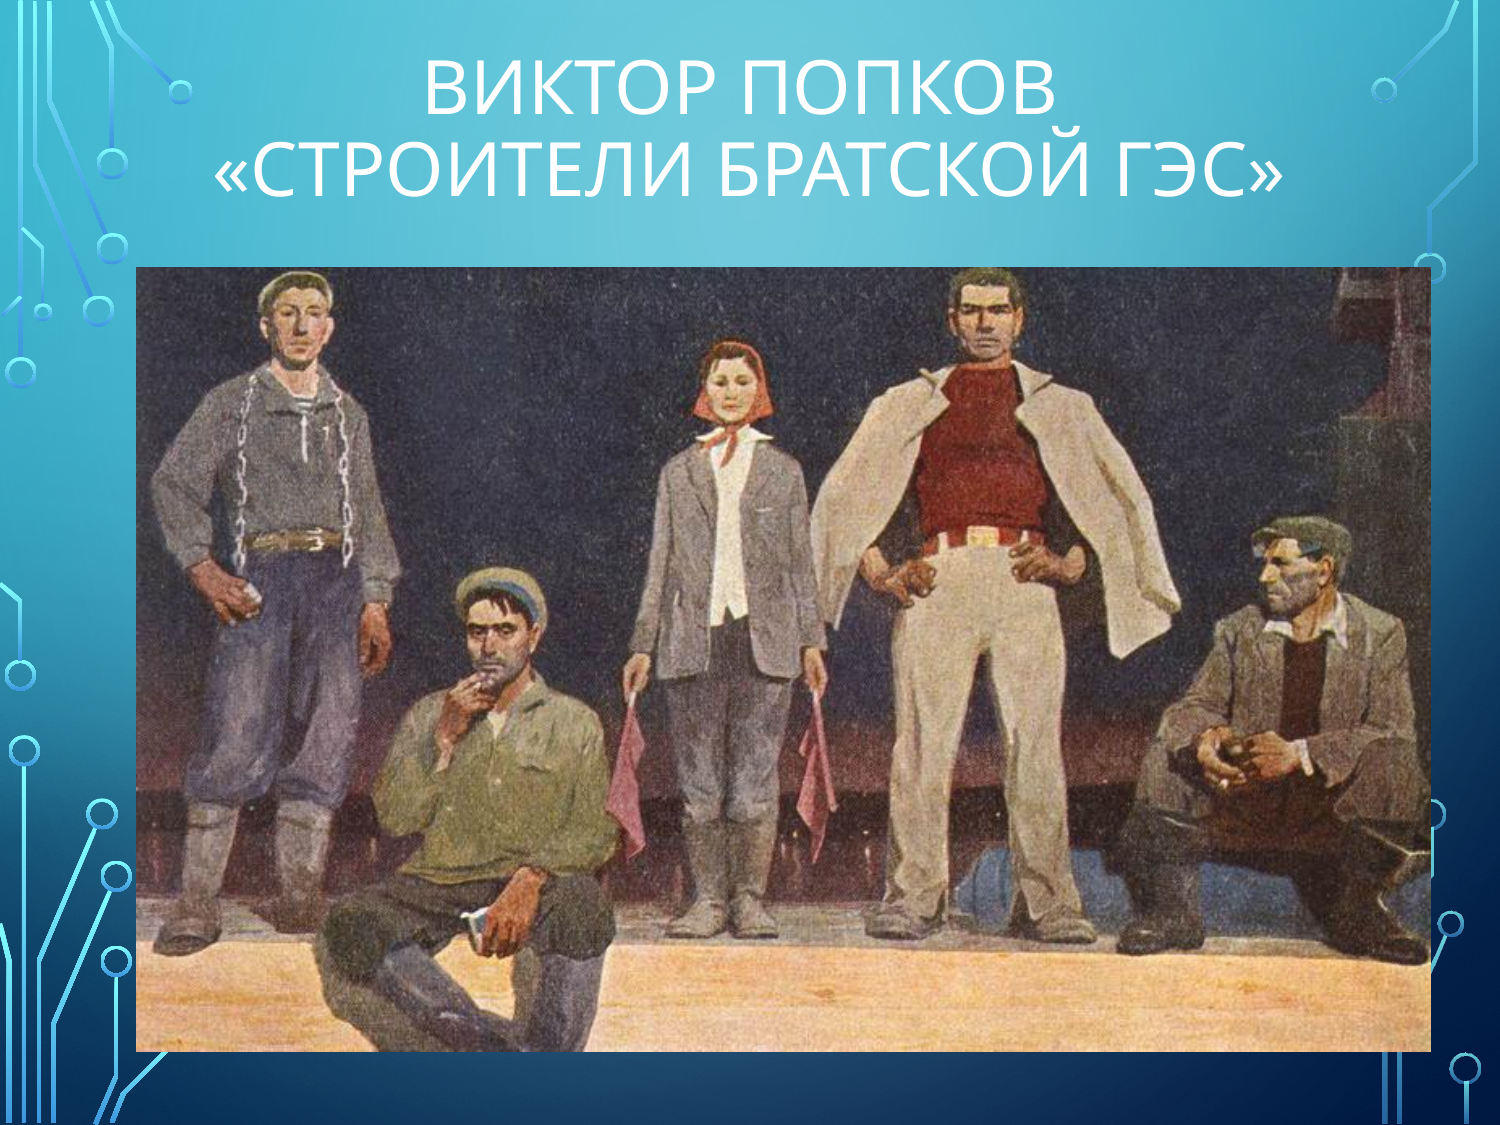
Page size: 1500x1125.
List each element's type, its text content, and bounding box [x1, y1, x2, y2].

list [136, 266, 1431, 1052]
title Виктор Попков «Строители братской гЭС» [140, 19, 1360, 244]
